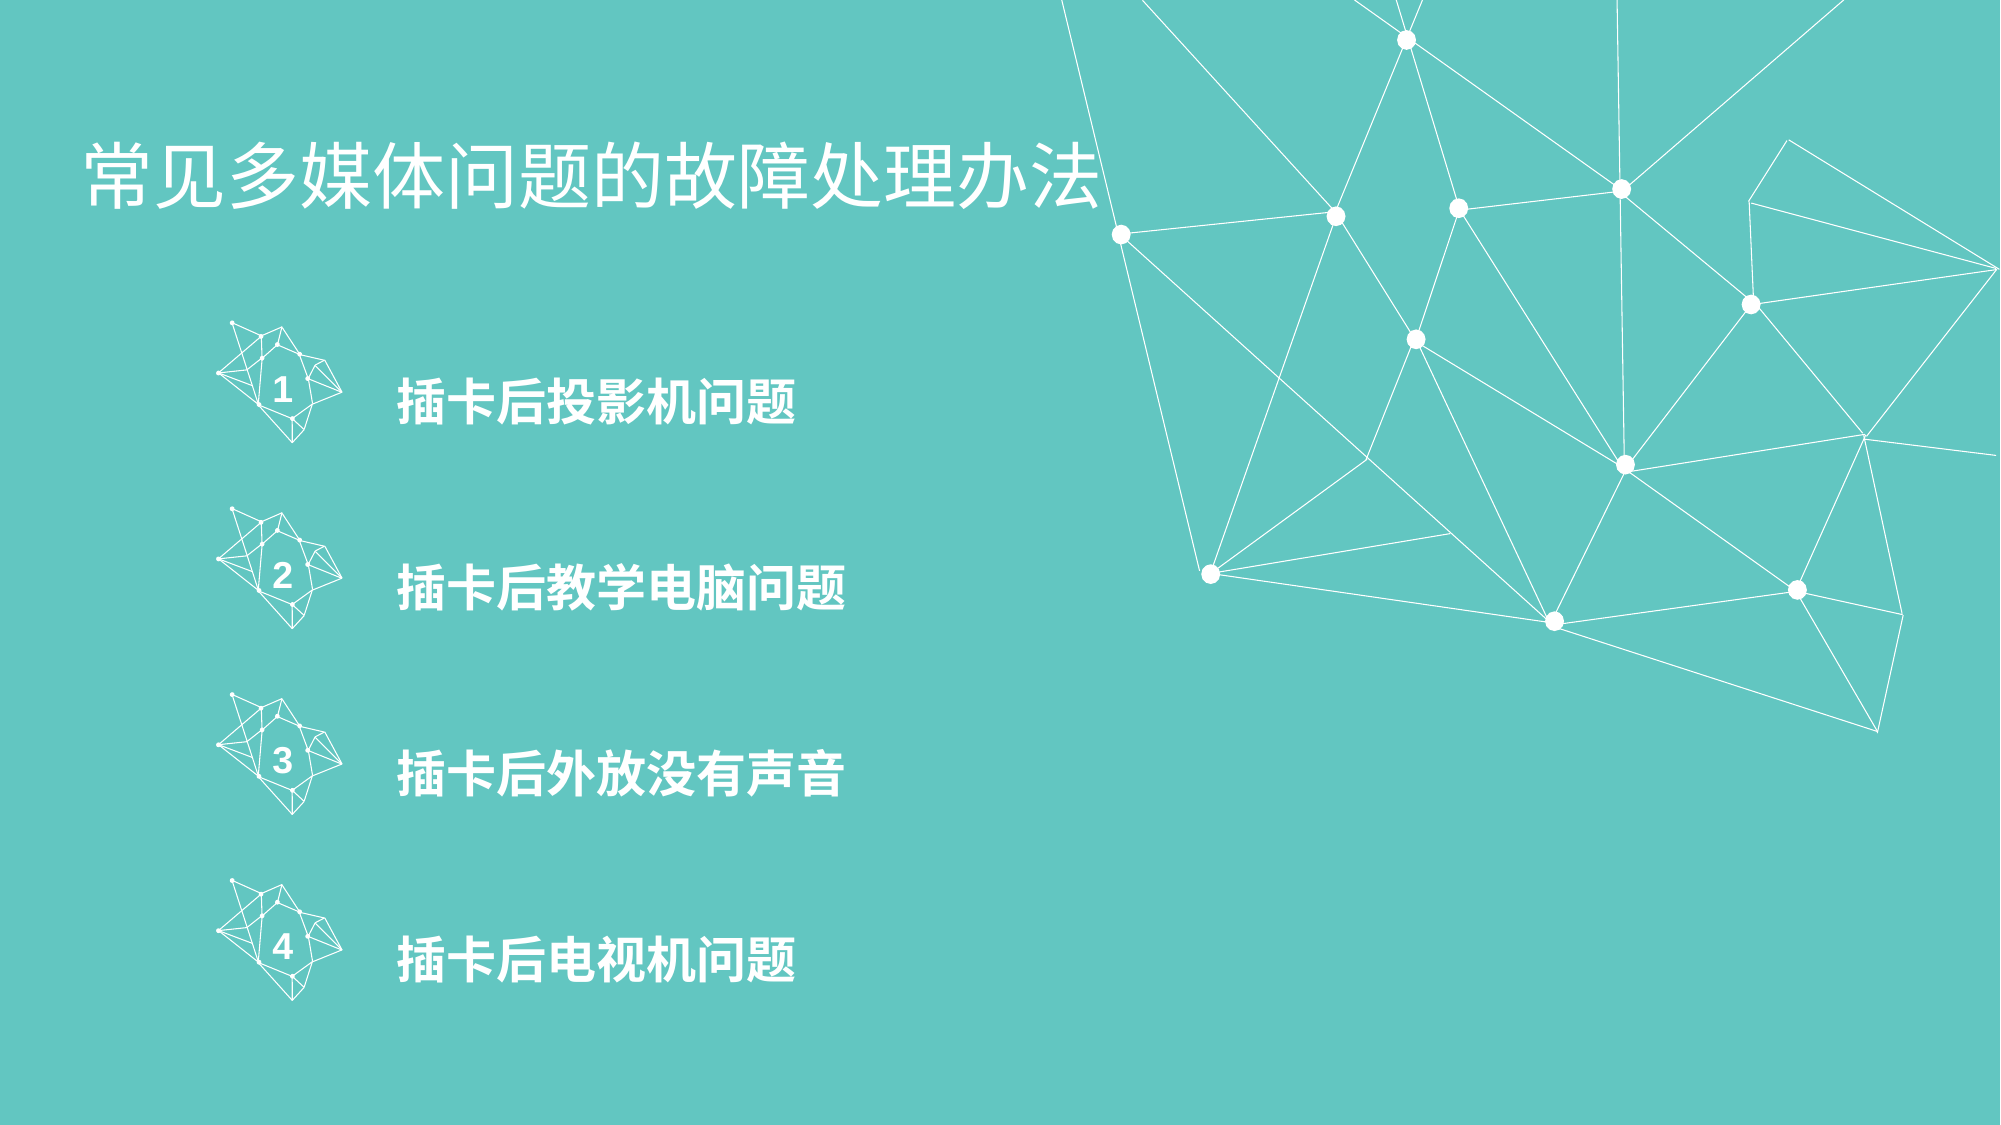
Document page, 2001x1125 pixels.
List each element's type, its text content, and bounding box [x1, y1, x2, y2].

text_box 常见多媒体问题的故障处理办法 [66, 123, 1061, 273]
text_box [206, 511, 1022, 625]
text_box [206, 883, 1022, 997]
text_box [1061, 0, 2000, 735]
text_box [206, 697, 1022, 811]
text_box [206, 325, 1022, 439]
